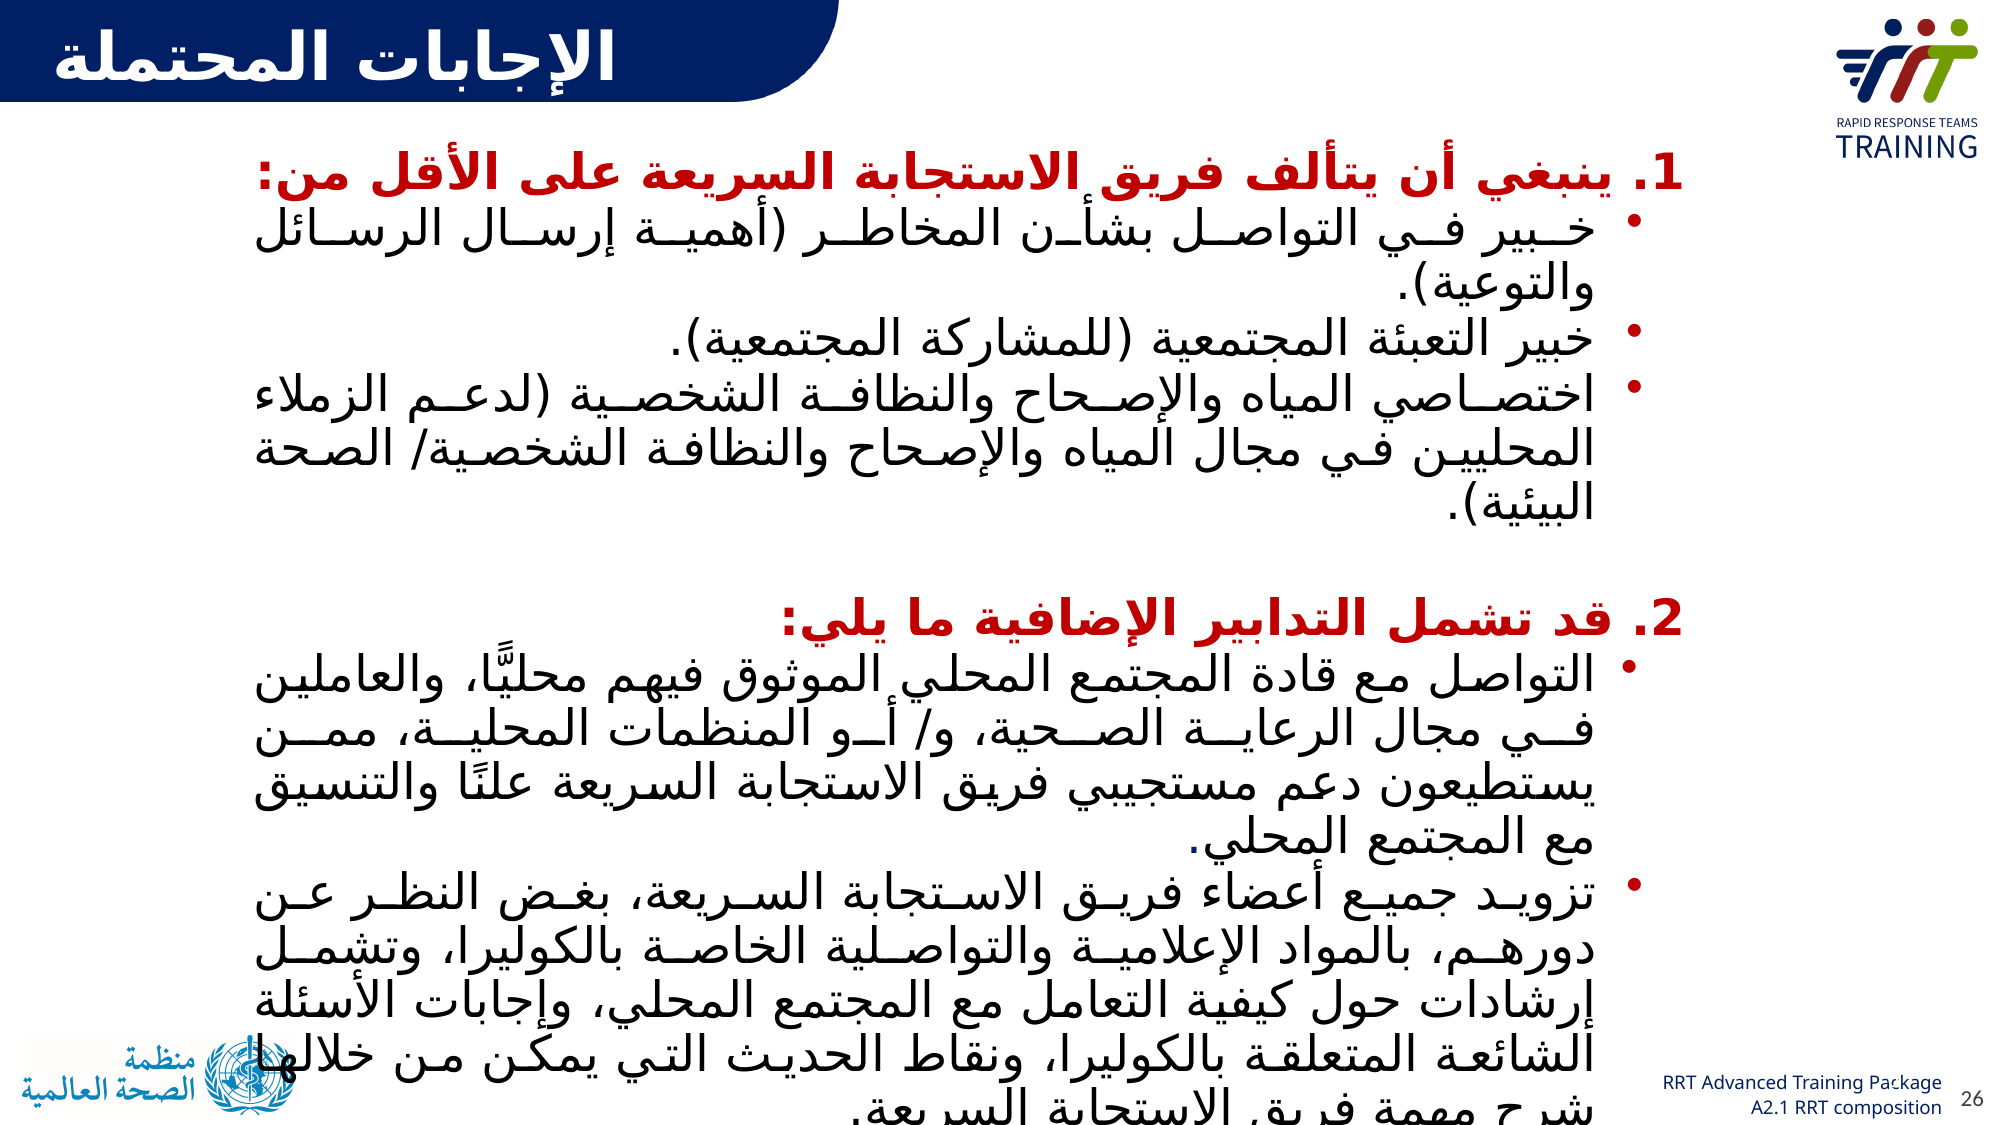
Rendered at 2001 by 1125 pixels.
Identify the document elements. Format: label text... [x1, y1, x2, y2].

text_box 1. ينبغي أن يتألف فريق الاستجابة السريعة على الأقل من: خبير في التواصل بشأن المخاطر (أهمية إرسال الرسائل والتوعية). خبير التعبئة المجتمعية (للمشاركة المجتمعية). اختصاصي المياه والإصحاح والنظافة الشخصية (لدعم الزملاء المحليين في مجال المياه والإصحاح والنظافة الشخصية/ الصحة البيئية‬). 2. قد تشمل التدابير الإضافية ما يلي: التواصل مع قادة المجتمع المحلي الموثوق فيهم محليًّا، والعاملين في مجال الرعاية الصحية، و/ أو المنظمات المحلية، ممن يستطيعون دعم مستجيبي فريق الاستجابة السريعة علنًا والتنسيق مع المجتمع المحلي. تزويد جميع أعضاء فريق الاستجابة السريعة، بغض النظر عن دورهم، بالمواد الإعلامية والتواصلية الخاصة بالكوليرا، وتشمل إرشادات حول كيفية التعامل مع المجتمع المحلي، وإجابات الأسئلة الشائعة المتعلقة بالكوليرا، ونقاط الحديث التي يمكن من خلالها شرح مهمة فريق الاستجابة السريعة. [246, 138, 1693, 1125]
picture [0, 0, 839, 102]
slide_number 26 [1882, 1037, 1922, 1082]
title الإجابات المحتملة [40, 5, 628, 113]
picture [22, 1035, 246, 1115]
picture [1835, 19, 1978, 167]
